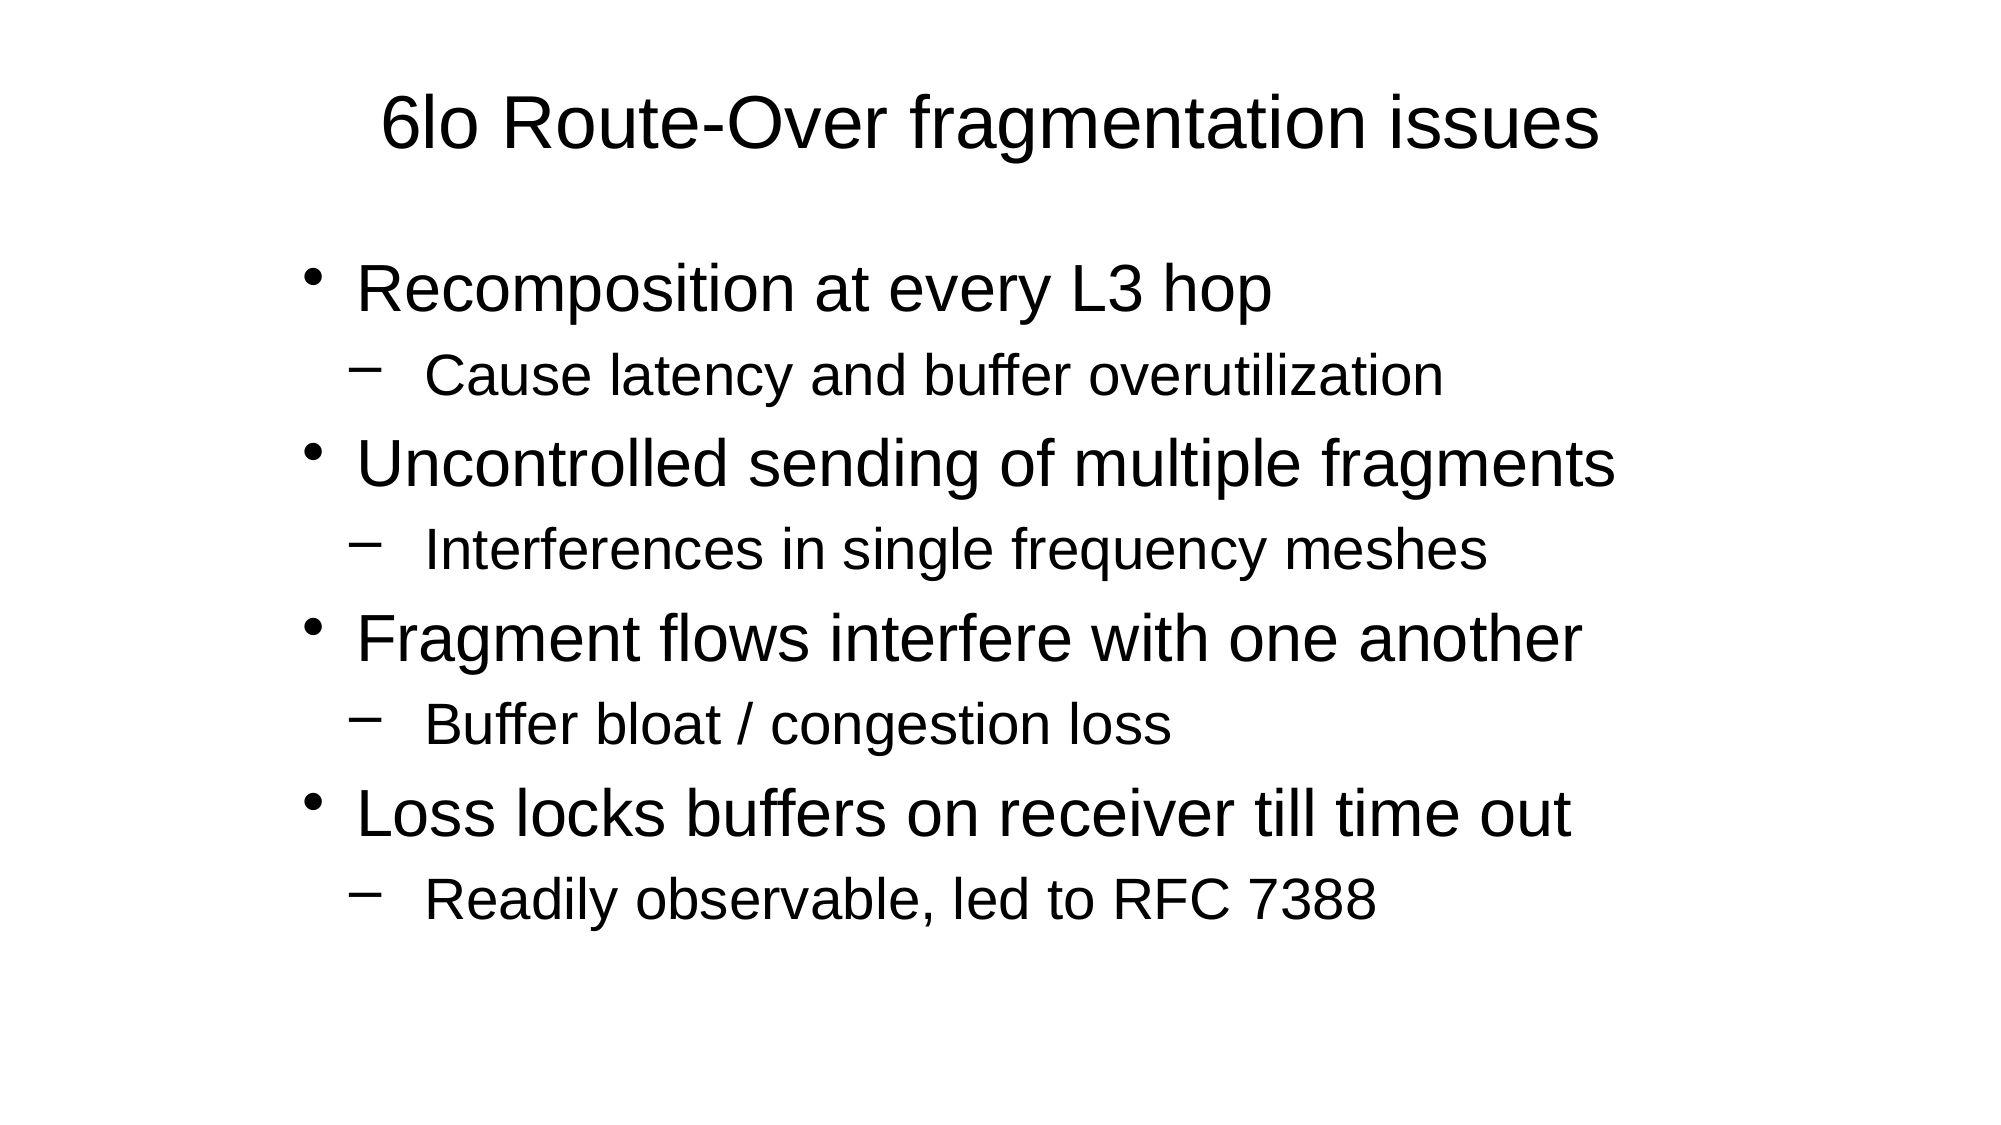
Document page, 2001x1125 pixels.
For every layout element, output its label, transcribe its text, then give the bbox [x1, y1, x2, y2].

text_box Recomposition at every L3 hop Cause latency and buffer overutilization Uncontrolled sending of multiple fragments Interferences in single frequency meshes Fragment flows interfere with one another Buffer bloat / congestion loss Loss locks buffers on receiver till time out Readily observable, led to RFC 7388 [287, 237, 1757, 1056]
title 6lo Route-Over fragmentation issues [249, 24, 1733, 213]
